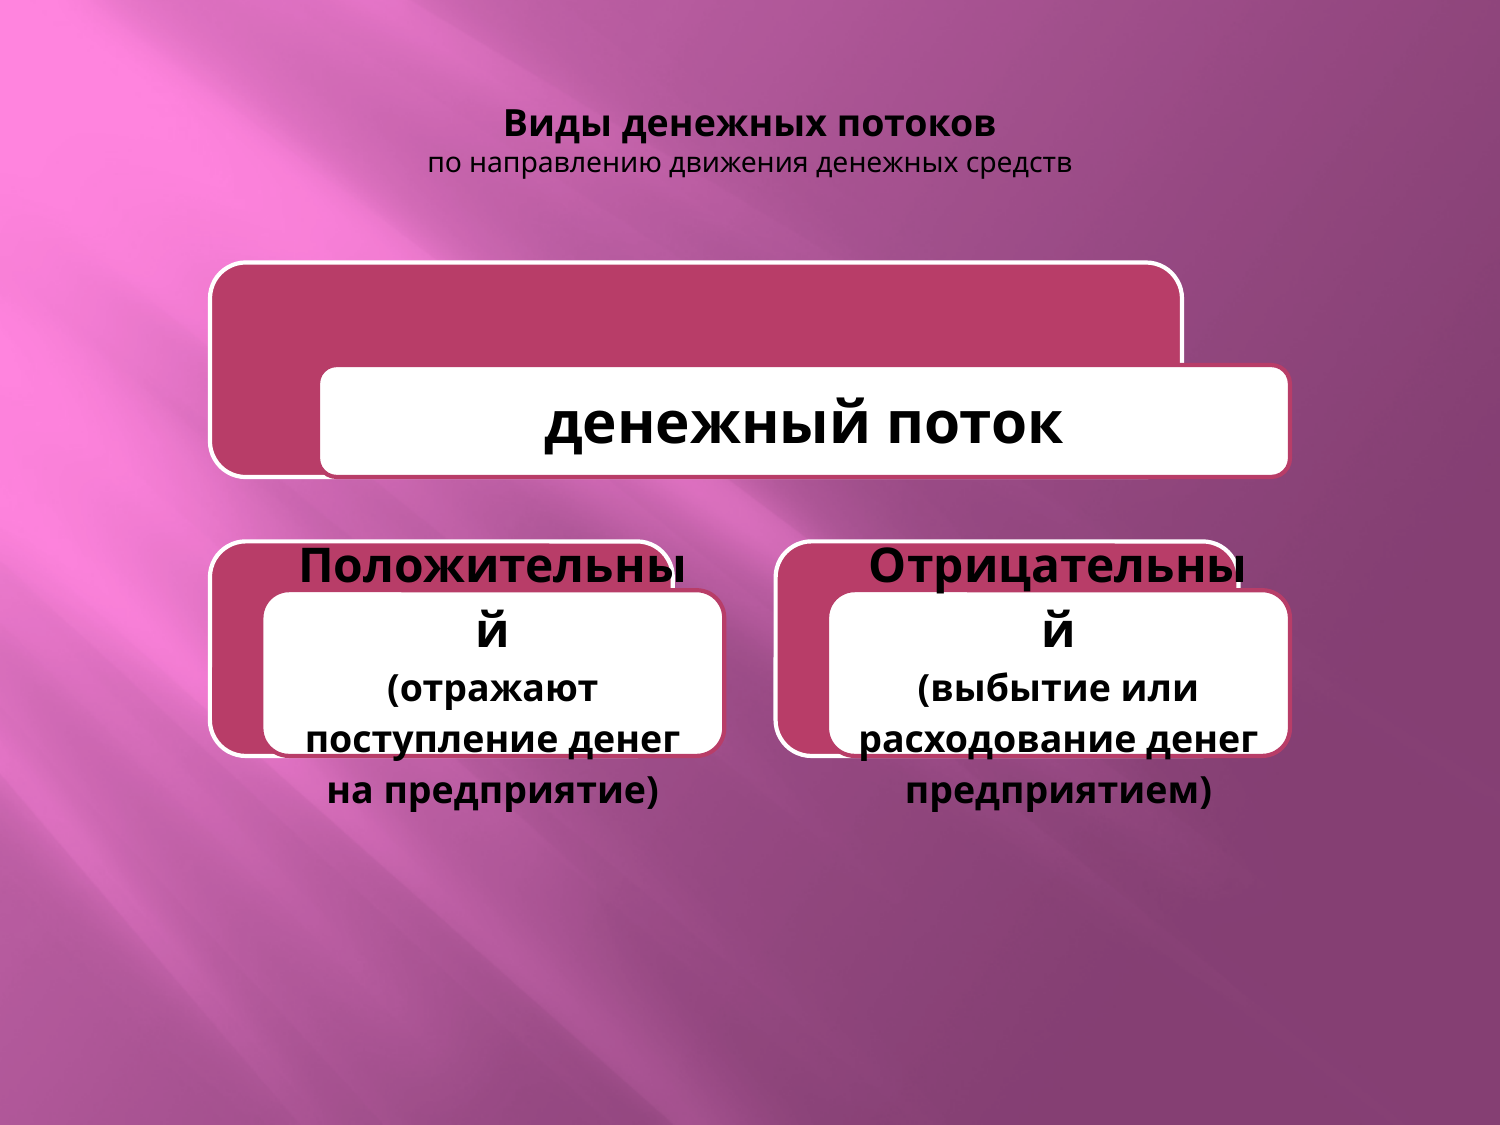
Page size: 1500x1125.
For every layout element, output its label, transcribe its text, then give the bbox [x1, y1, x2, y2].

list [74, 262, 1426, 1036]
title Виды денежных потоков по направлению движения денежных средств [75, 45, 1425, 233]
